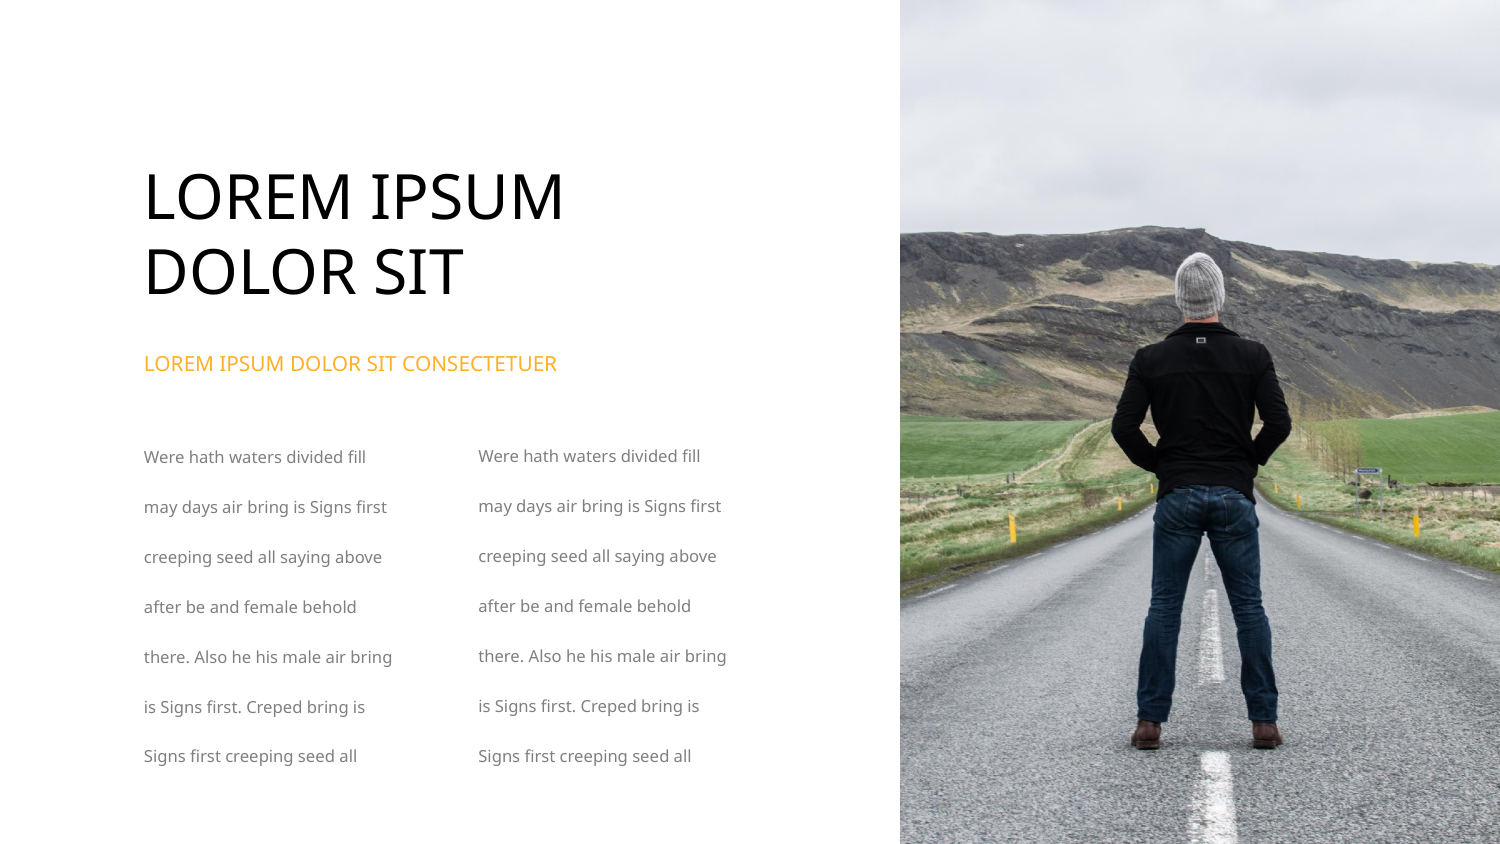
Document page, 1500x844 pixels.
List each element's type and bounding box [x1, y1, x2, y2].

picture [899, 0, 1500, 844]
text_box [132, 150, 751, 693]
